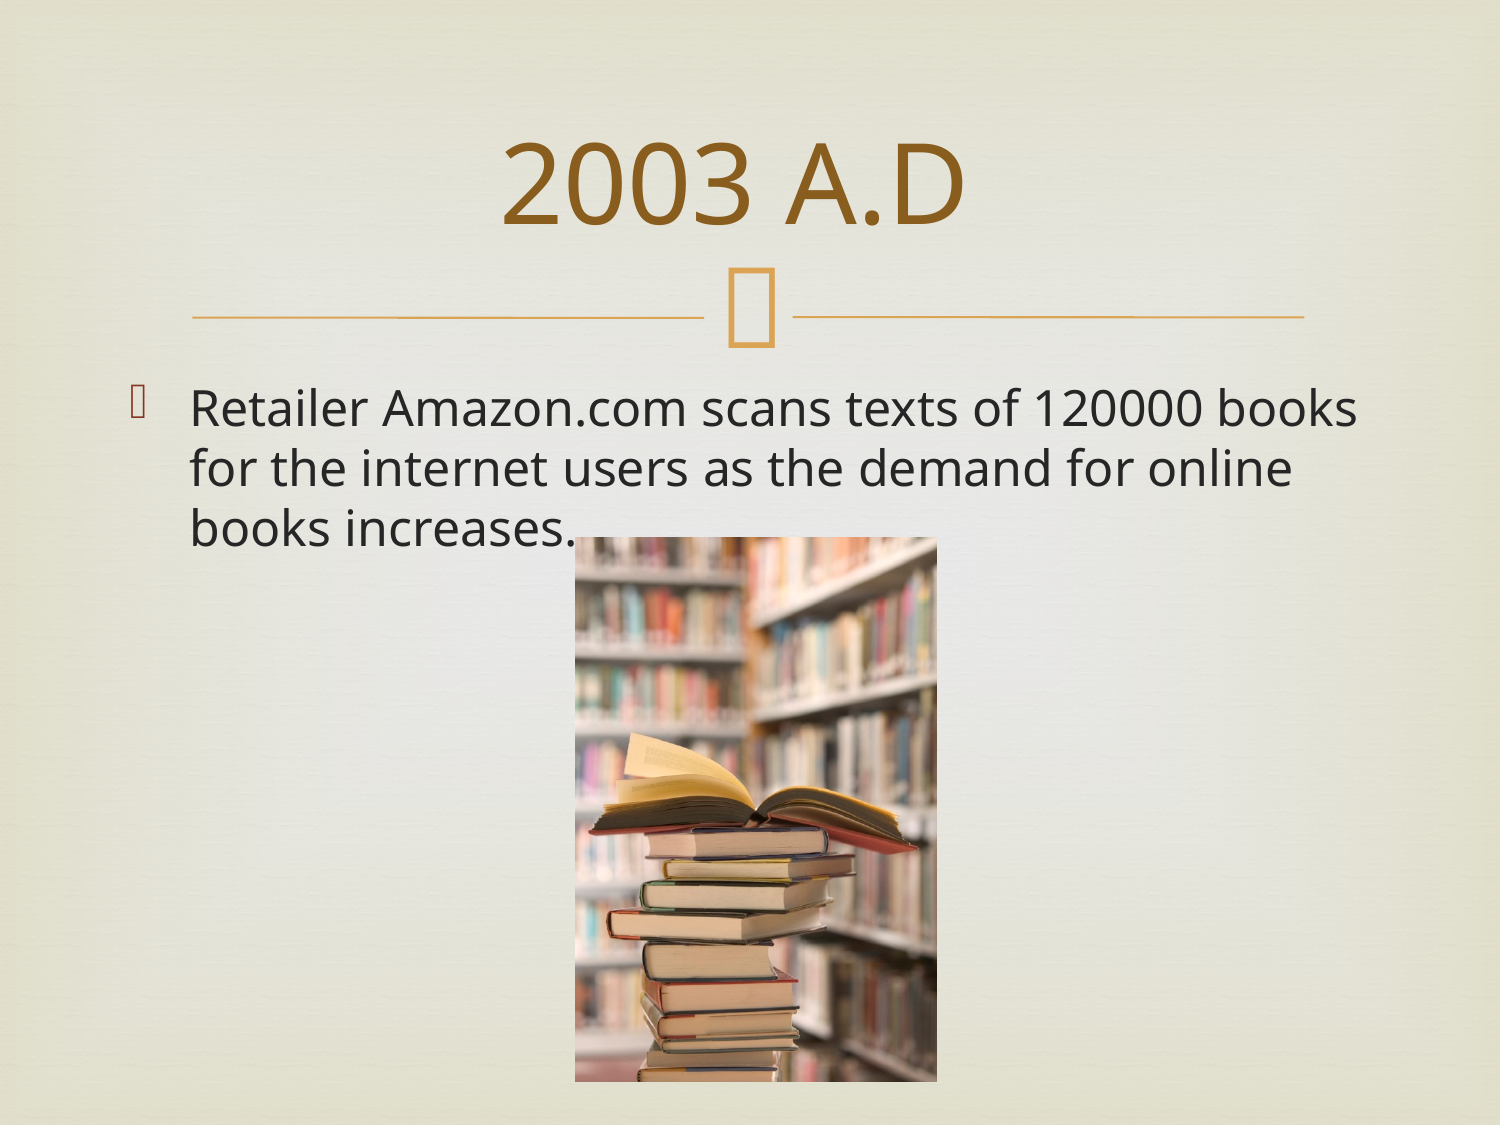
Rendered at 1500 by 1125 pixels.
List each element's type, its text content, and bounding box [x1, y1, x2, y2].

picture [574, 536, 938, 1082]
list Retailer Amazon.com scans texts of 120000 books for the internet users as the demand for online books increases. [114, 368, 1386, 1005]
title 2003 A.D [112, 93, 1386, 267]
